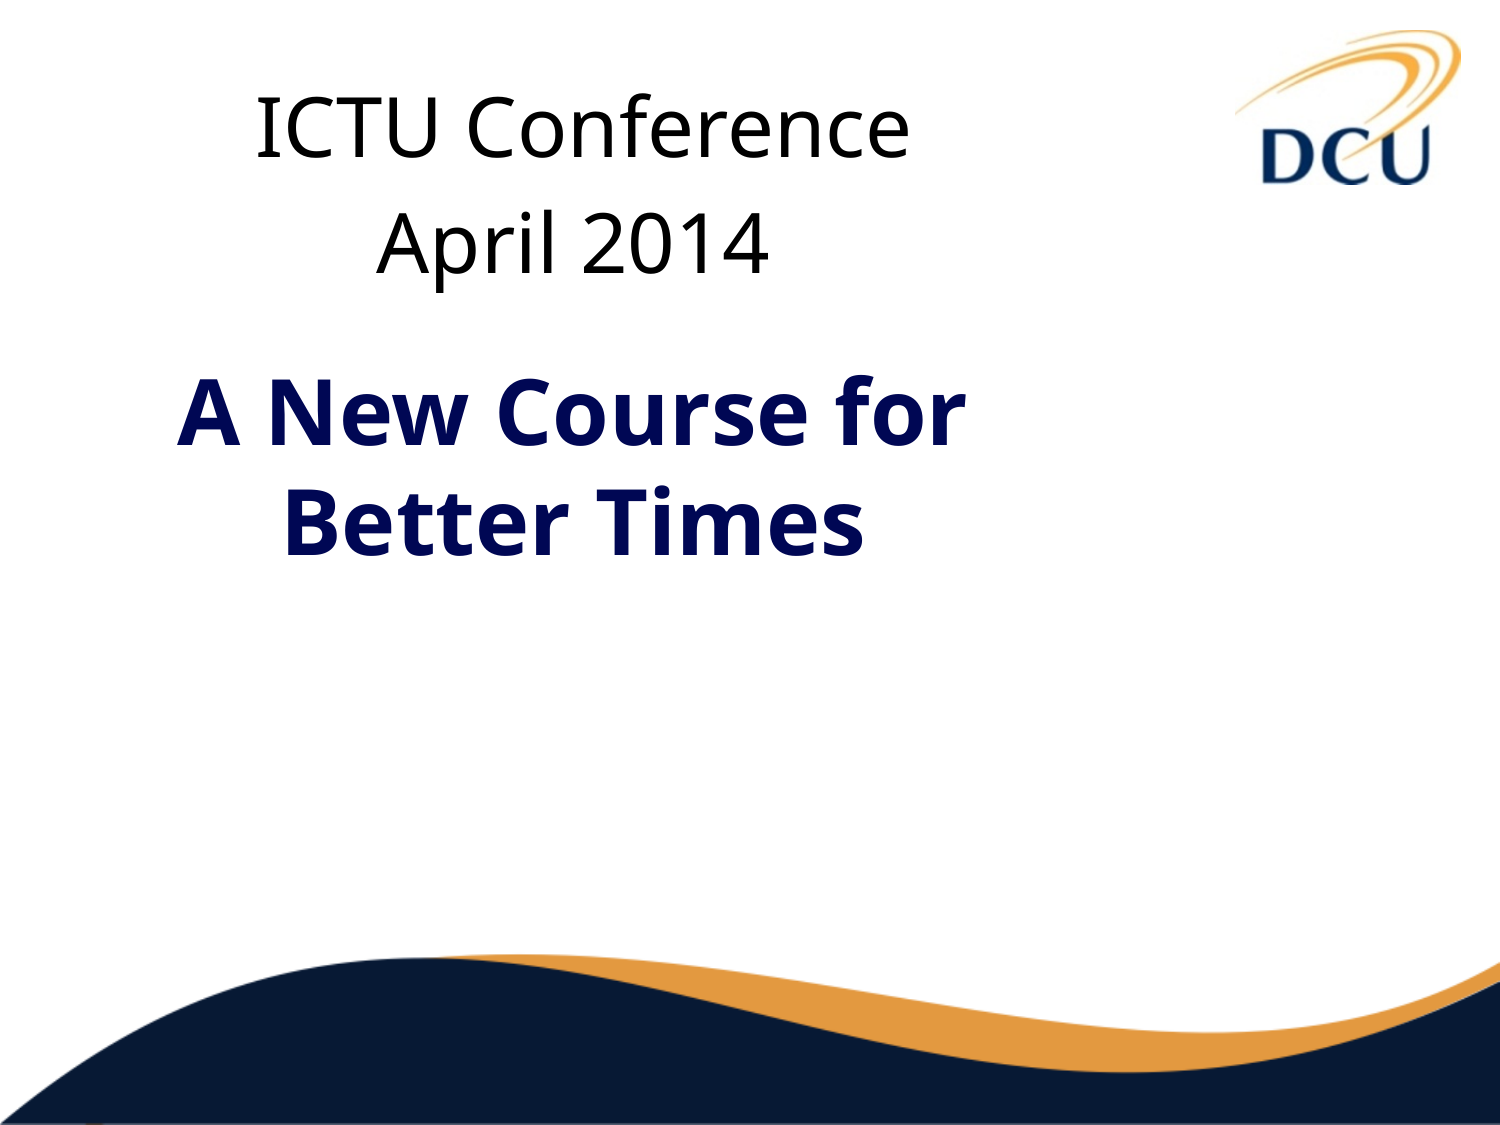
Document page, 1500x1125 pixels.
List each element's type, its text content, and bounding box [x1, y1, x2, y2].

title A New Course for Better Times [76, 302, 1070, 563]
picture [0, 950, 1500, 1125]
list ICTU Conference April 2014 [88, 66, 1081, 279]
picture [1235, 30, 1461, 185]
